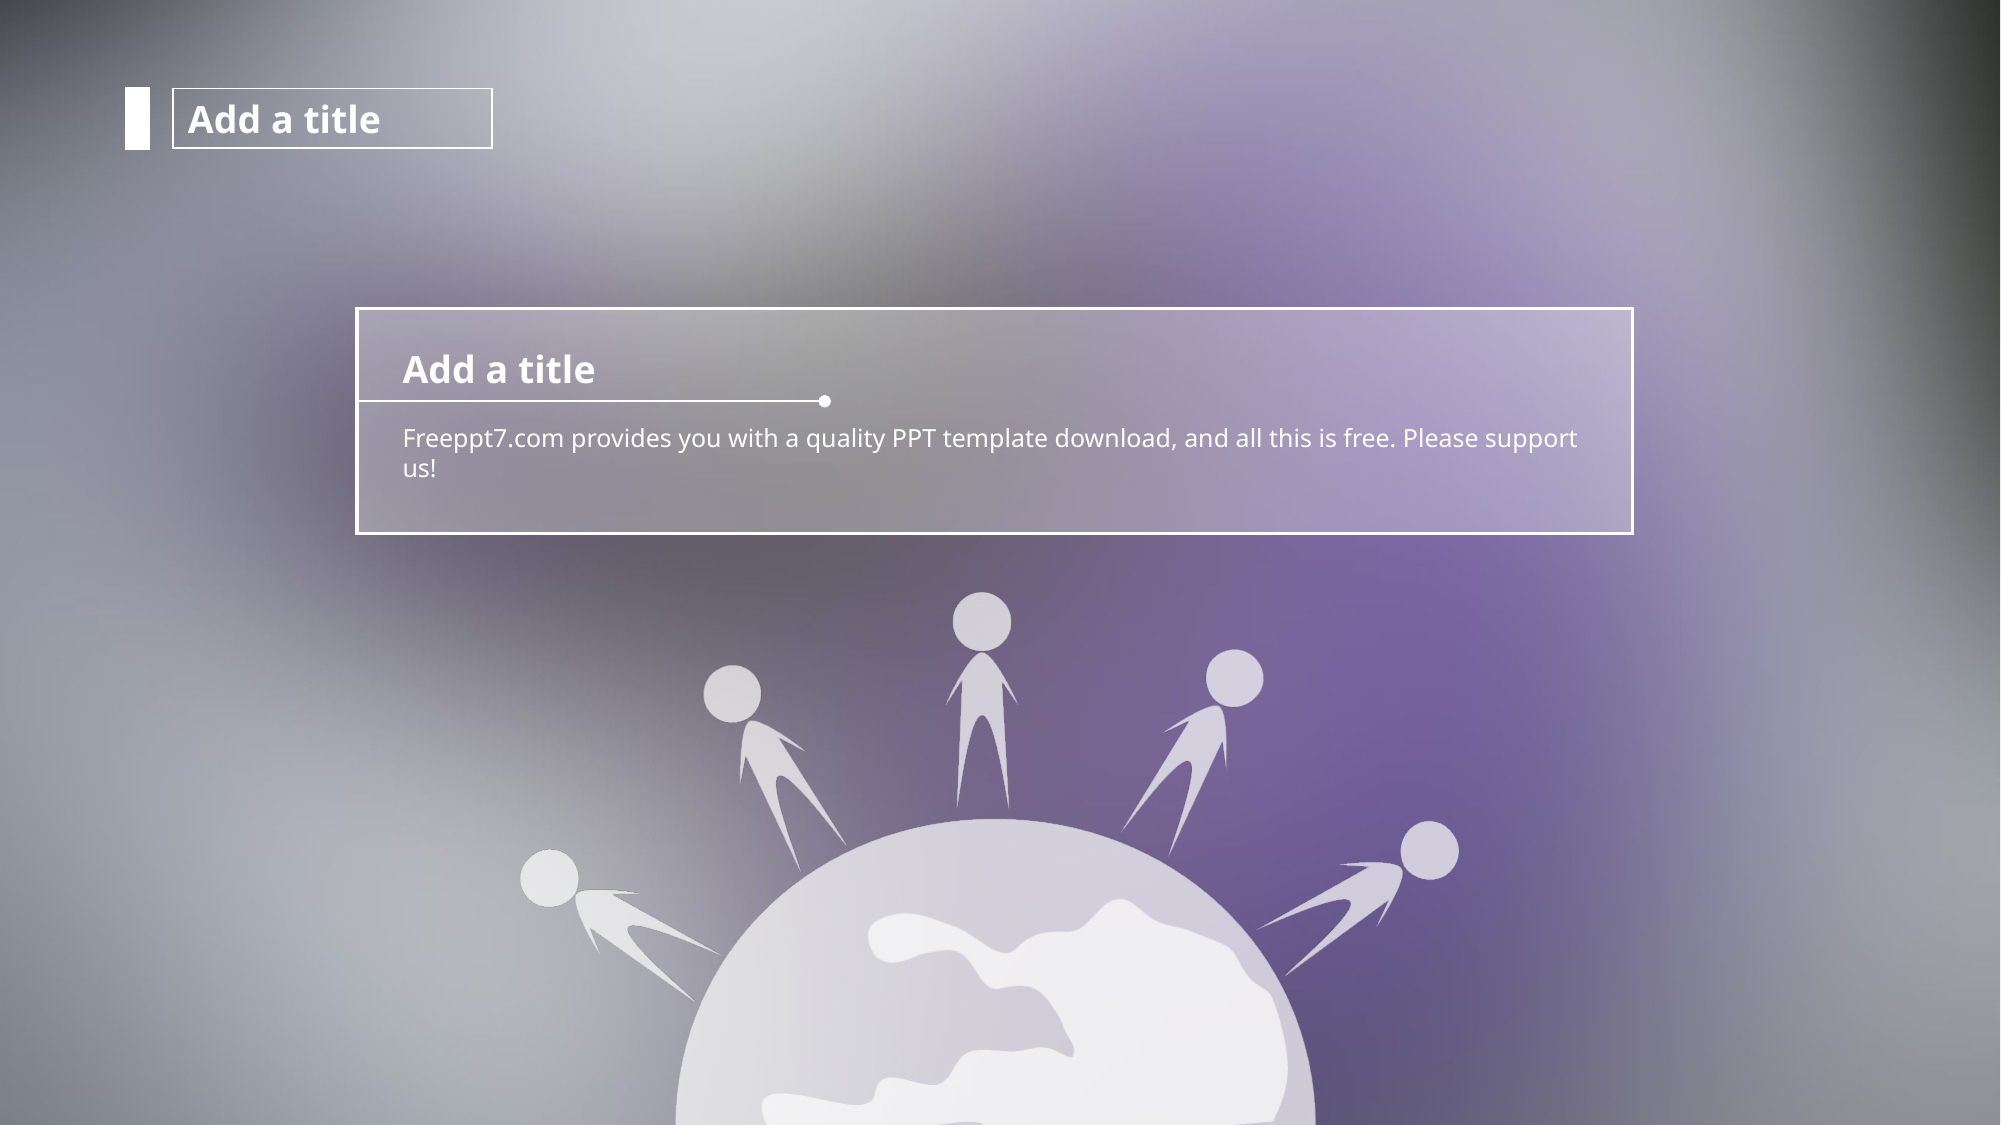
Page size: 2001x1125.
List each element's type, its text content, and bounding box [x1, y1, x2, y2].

text_box Freeppt7.com provides you with a quality PPT template download, and all this is free. Please support us! [387, 415, 1625, 490]
text_box [357, 308, 1633, 534]
text_box Add a title [173, 88, 493, 149]
text_box [125, 88, 150, 149]
picture [0, 0, 2001, 1125]
text_box Add a title [387, 338, 825, 399]
